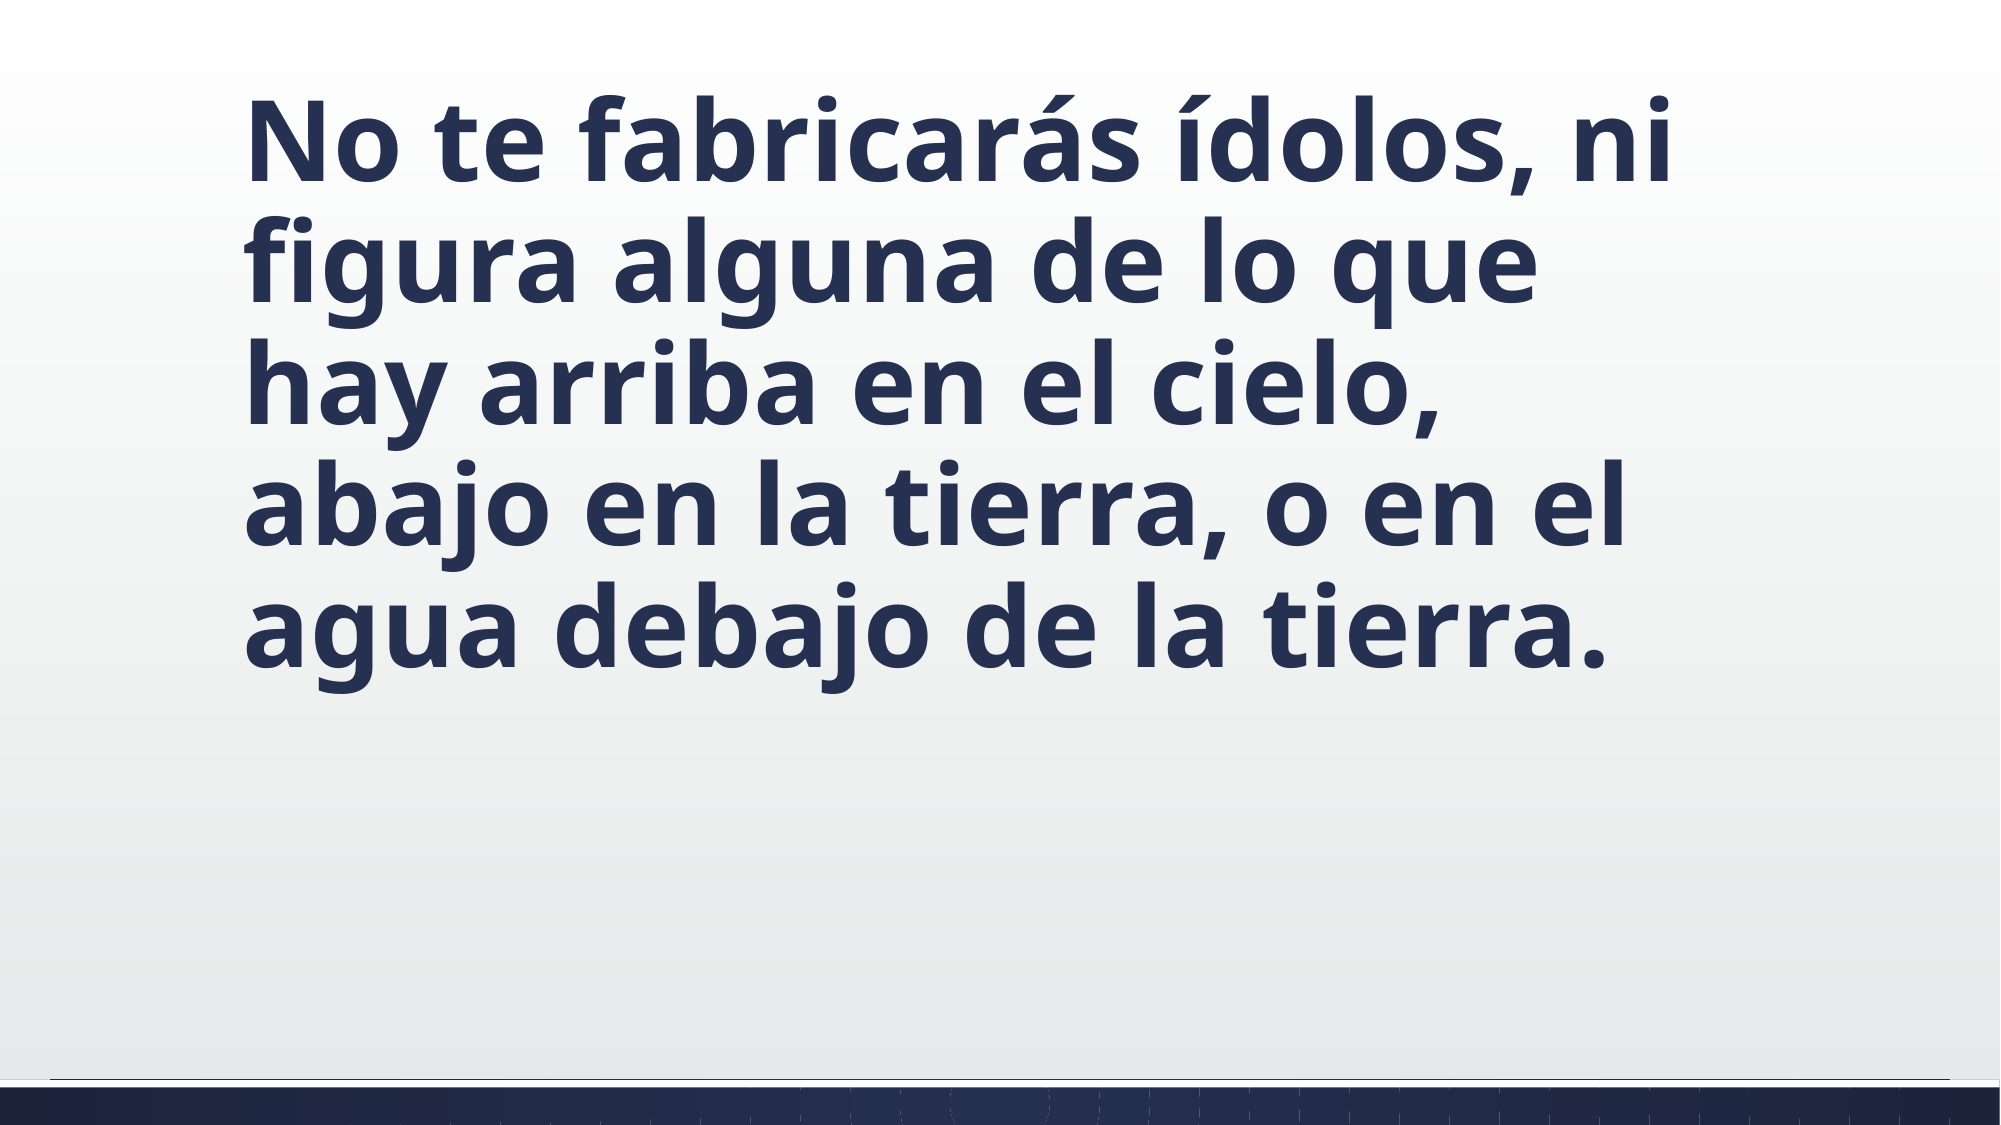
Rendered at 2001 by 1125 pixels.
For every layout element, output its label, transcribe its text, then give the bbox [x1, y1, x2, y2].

list No te fabricarás ídolos, ni figura alguna de lo que hay arriba en el cielo, abajo en la tierra, o en el agua debajo de la tierra. [219, 76, 1780, 990]
